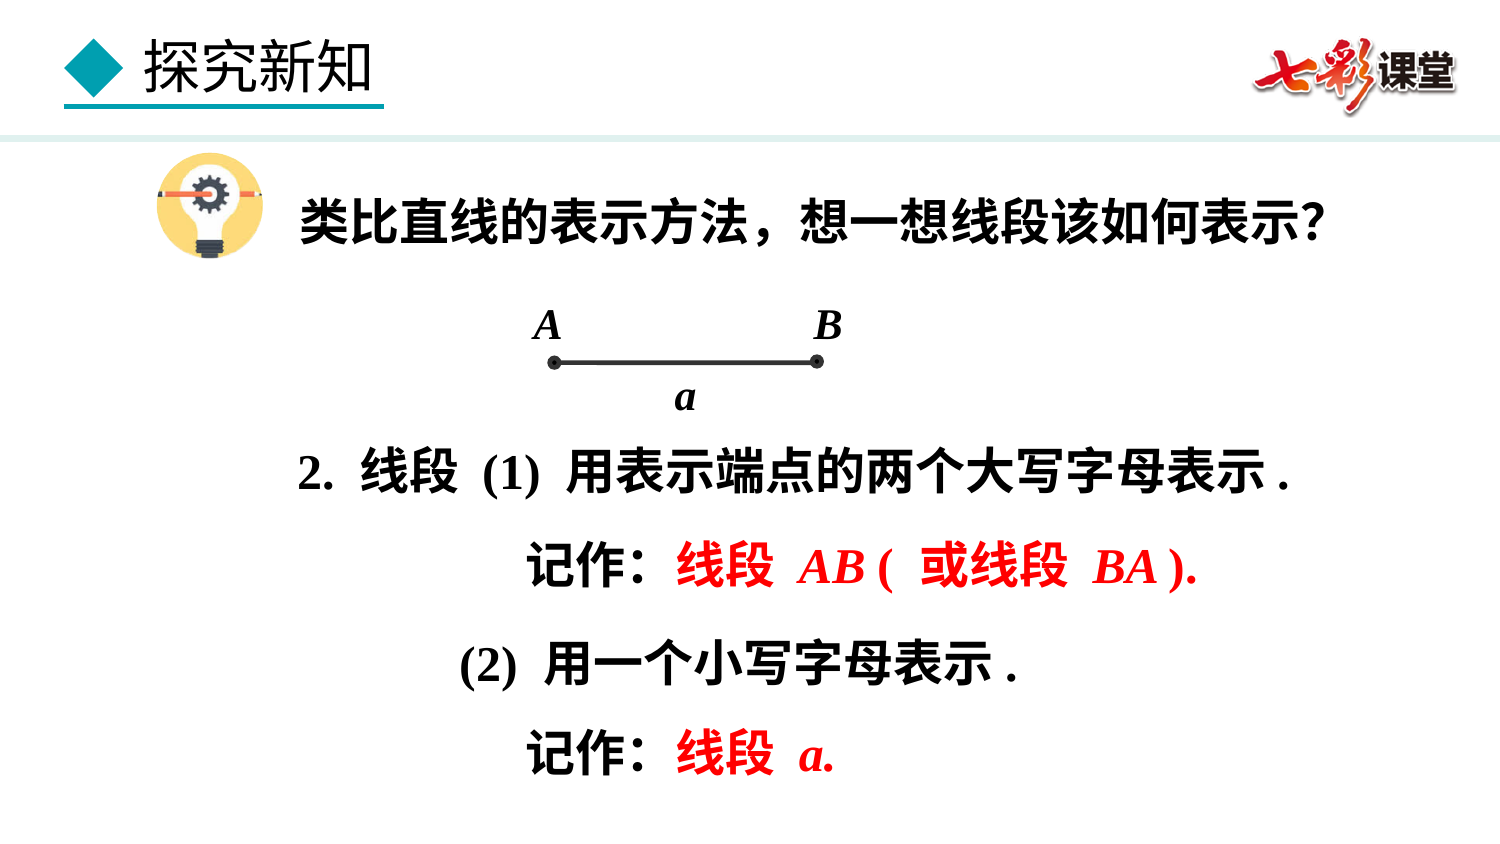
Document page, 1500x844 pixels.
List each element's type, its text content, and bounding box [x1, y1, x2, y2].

picture [1249, 32, 1461, 118]
text_box 记作：线段 AB ( 或线段 BA ). [510, 495, 1310, 601]
text_box 记作：线段 a. [510, 699, 901, 789]
text_box 类比直线的表示方法，想一想线段该如何表示？ [315, 170, 1357, 242]
picture [156, 152, 264, 260]
text_box 2. 线段 (1) 用表示端点的两个大写字母表示. (2) 用一个小写字母表示. [282, 396, 1355, 699]
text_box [518, 288, 853, 428]
